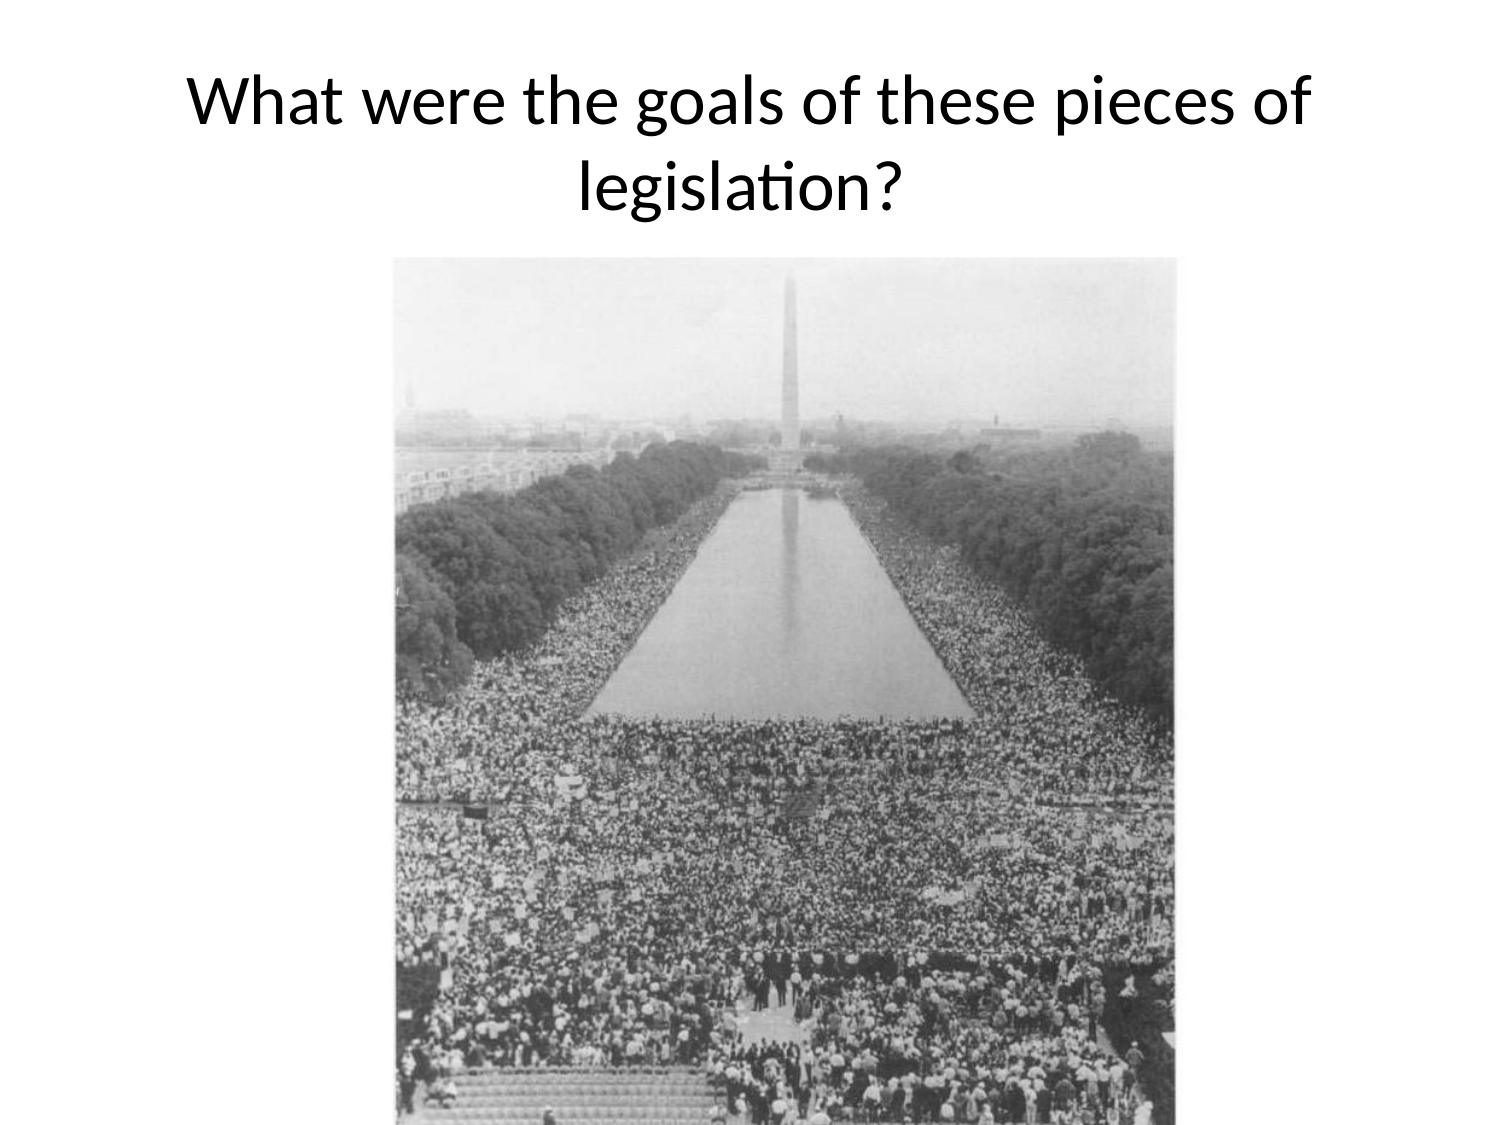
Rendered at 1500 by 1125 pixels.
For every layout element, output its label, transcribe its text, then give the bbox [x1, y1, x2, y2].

title What were the goals of these pieces of legislation? [75, 45, 1425, 233]
picture [362, 237, 1195, 1125]
